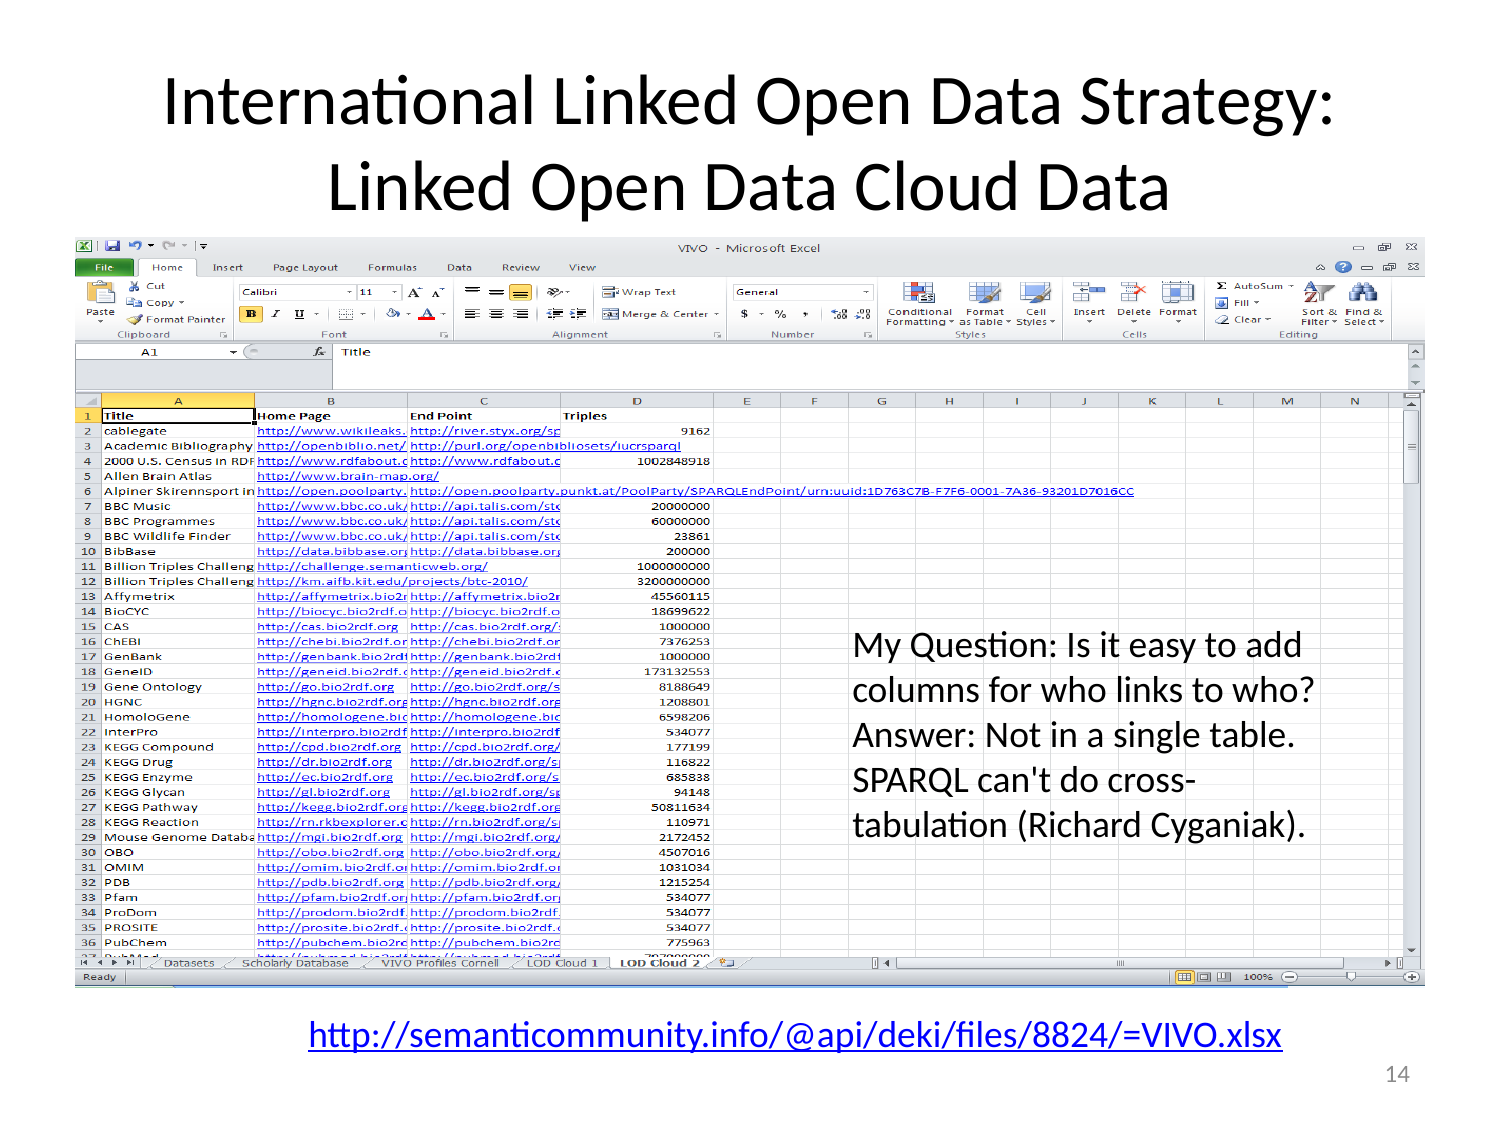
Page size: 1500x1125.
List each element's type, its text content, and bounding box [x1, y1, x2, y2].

slide_number 14 [1074, 1042, 1425, 1103]
text_box http://semanticommunity.info/@api/deki/files/8824/=VIVO.xlsx [293, 1002, 1298, 1063]
picture [74, 237, 1426, 988]
title International Linked Open Data Strategy: Linked Open Data Cloud Data [75, 45, 1425, 233]
